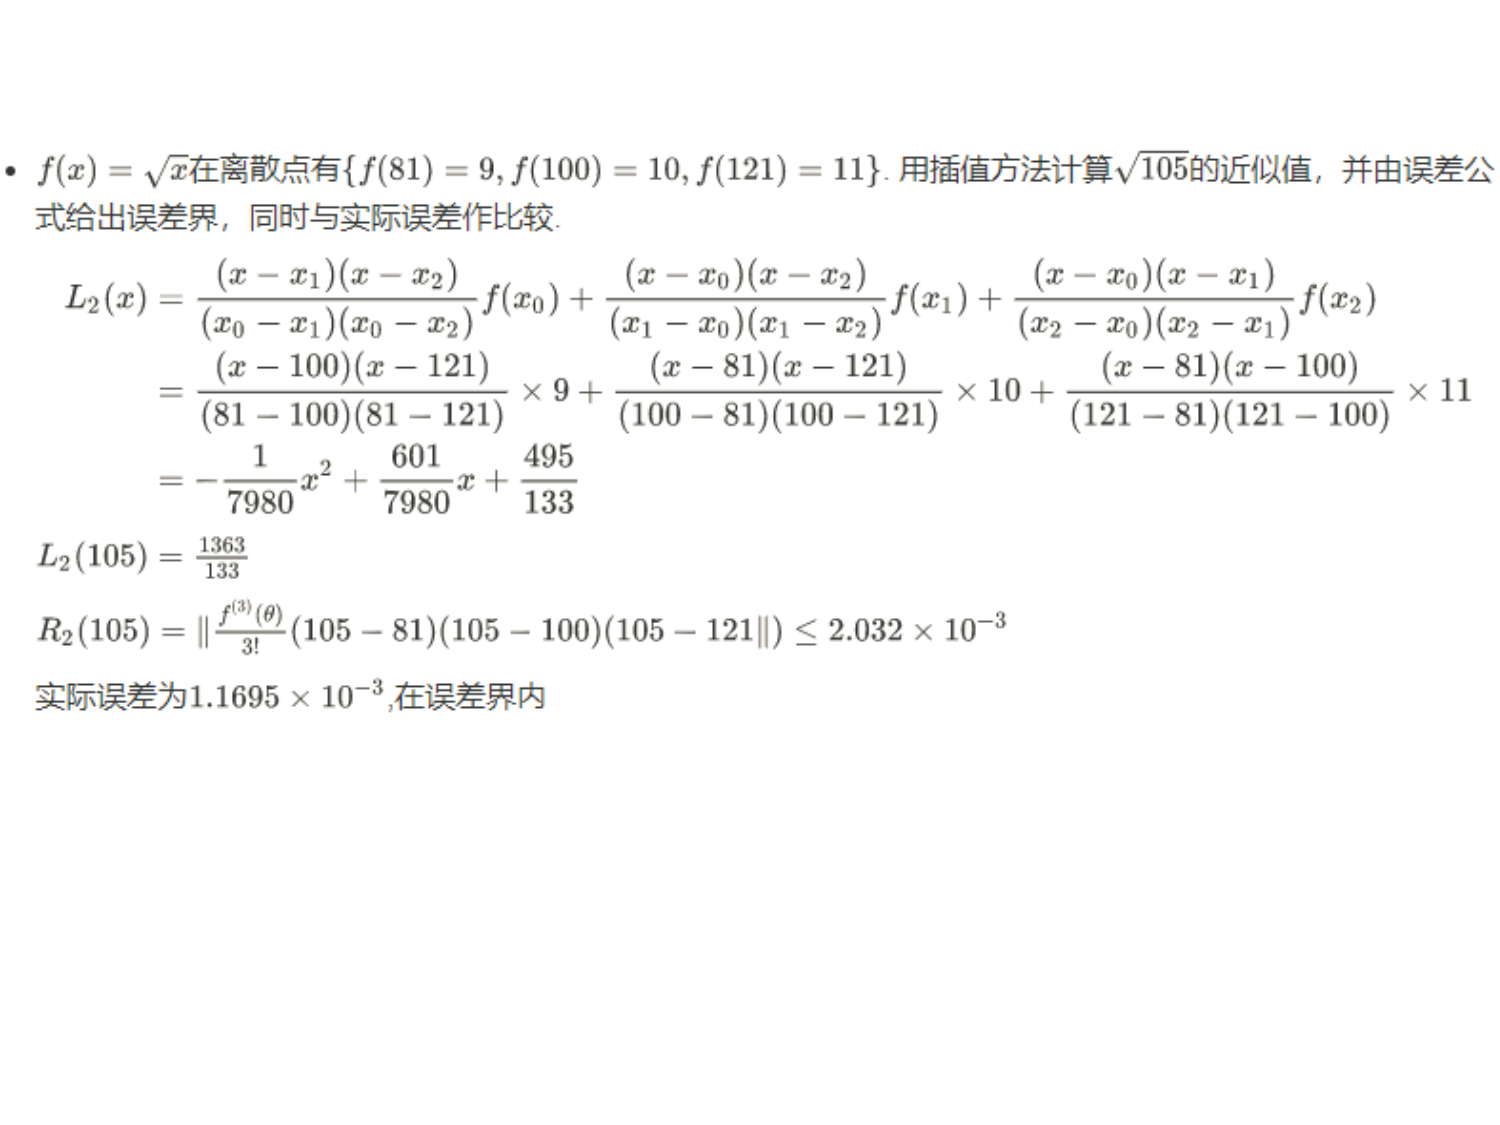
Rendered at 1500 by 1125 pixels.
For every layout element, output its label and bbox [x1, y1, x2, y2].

picture [0, 140, 1500, 726]
